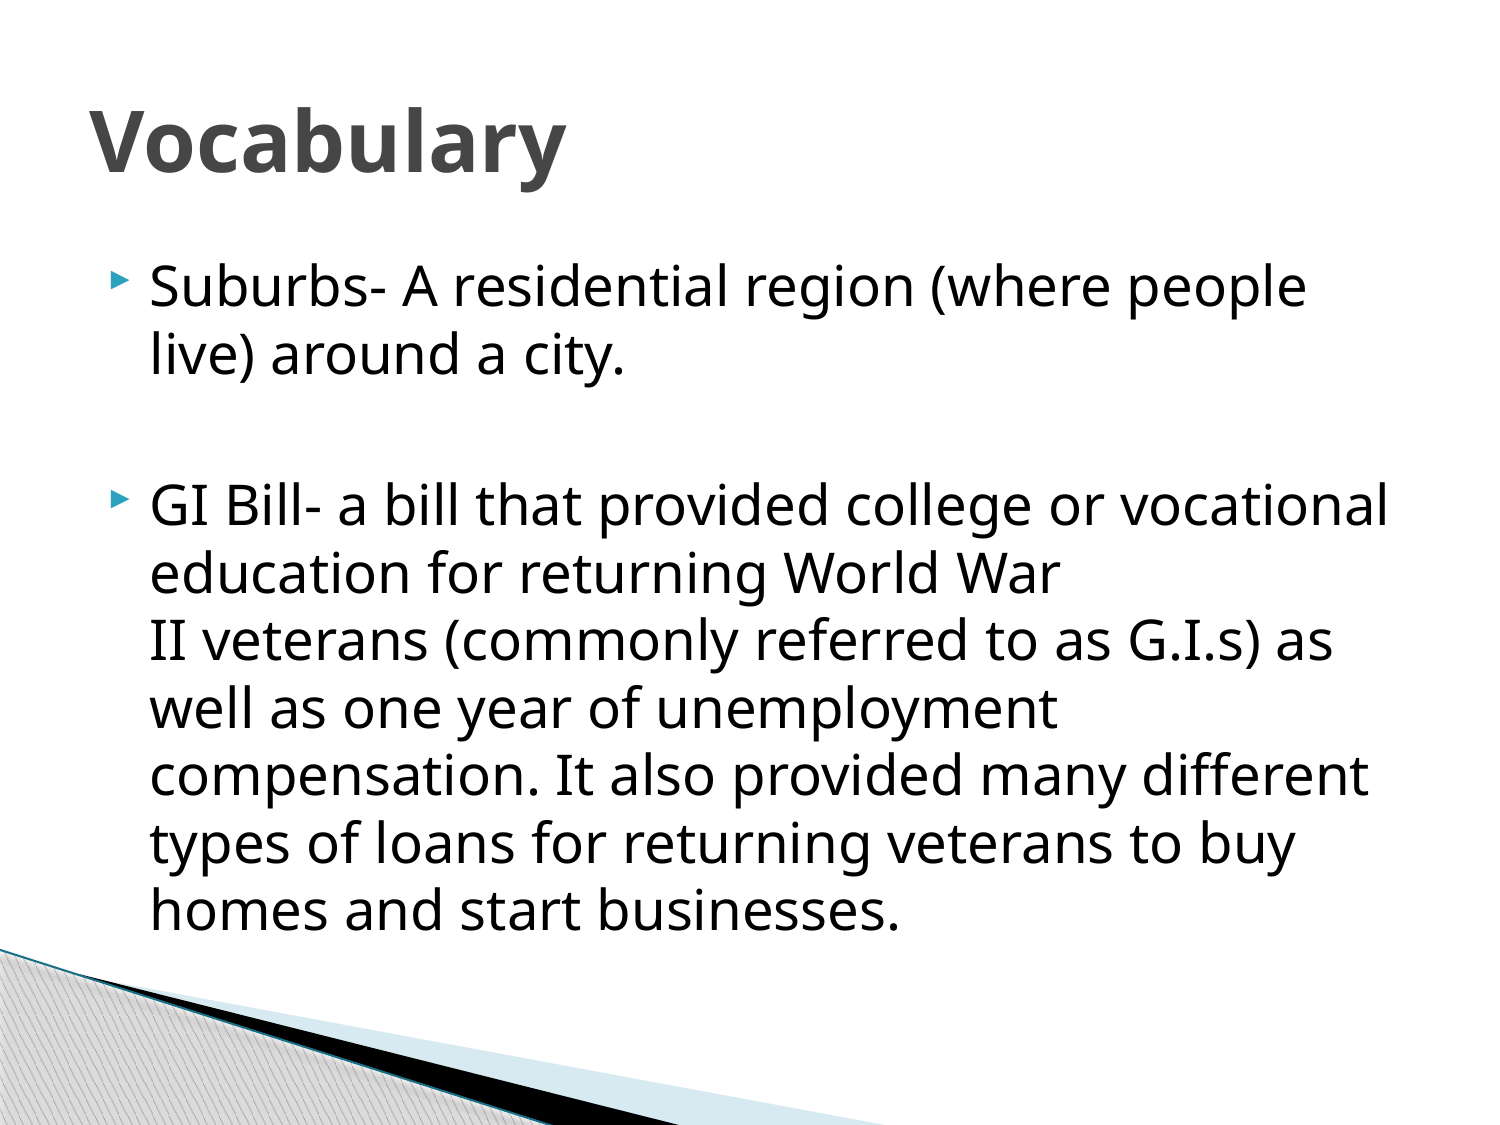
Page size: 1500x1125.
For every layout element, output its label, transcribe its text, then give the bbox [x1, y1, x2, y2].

list Suburbs- A residential region (where people live) around a city. GI Bill- a bill that provided college or vocational education for returning World War II veterans (commonly referred to as G.I.s) as well as one year of unemployment compensation. It also provided many different types of loans for returning veterans to buy homes and start businesses. [75, 243, 1425, 986]
title Vocabulary [75, 45, 1425, 233]
